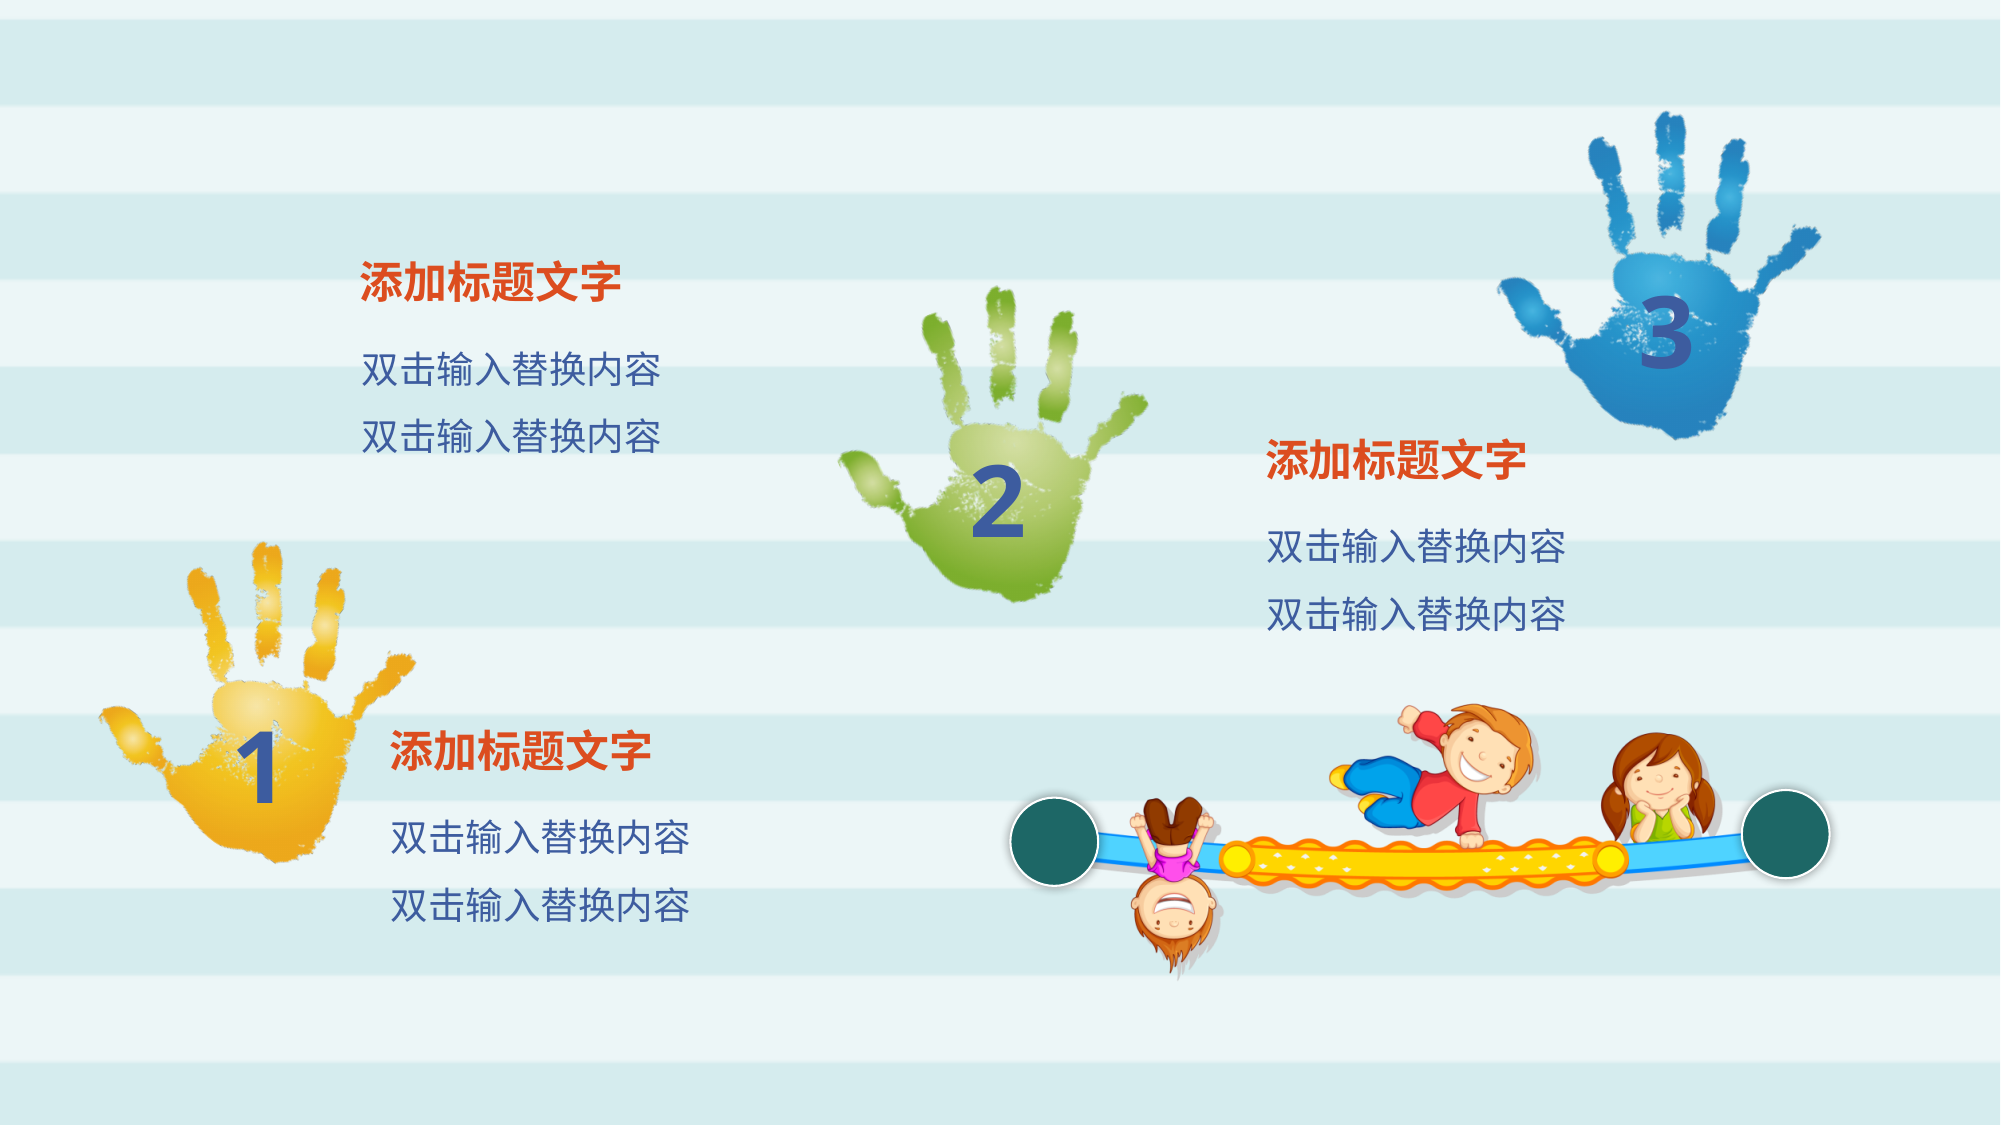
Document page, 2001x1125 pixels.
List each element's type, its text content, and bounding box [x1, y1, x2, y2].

picture [0, 0, 2001, 1125]
text_box 添加标题文字 [411, 715, 842, 784]
text_box 双击输入替换内容 双击输入替换内容 [1252, 493, 1817, 643]
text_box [1010, 665, 1830, 1003]
text_box 添加标题文字 [345, 247, 813, 315]
text_box 双击输入替换内容 双击输入替换内容 [376, 784, 942, 934]
text_box 双击输入替换内容 双击输入替换内容 [346, 315, 848, 466]
text_box 添加标题文字 [1250, 424, 1718, 493]
